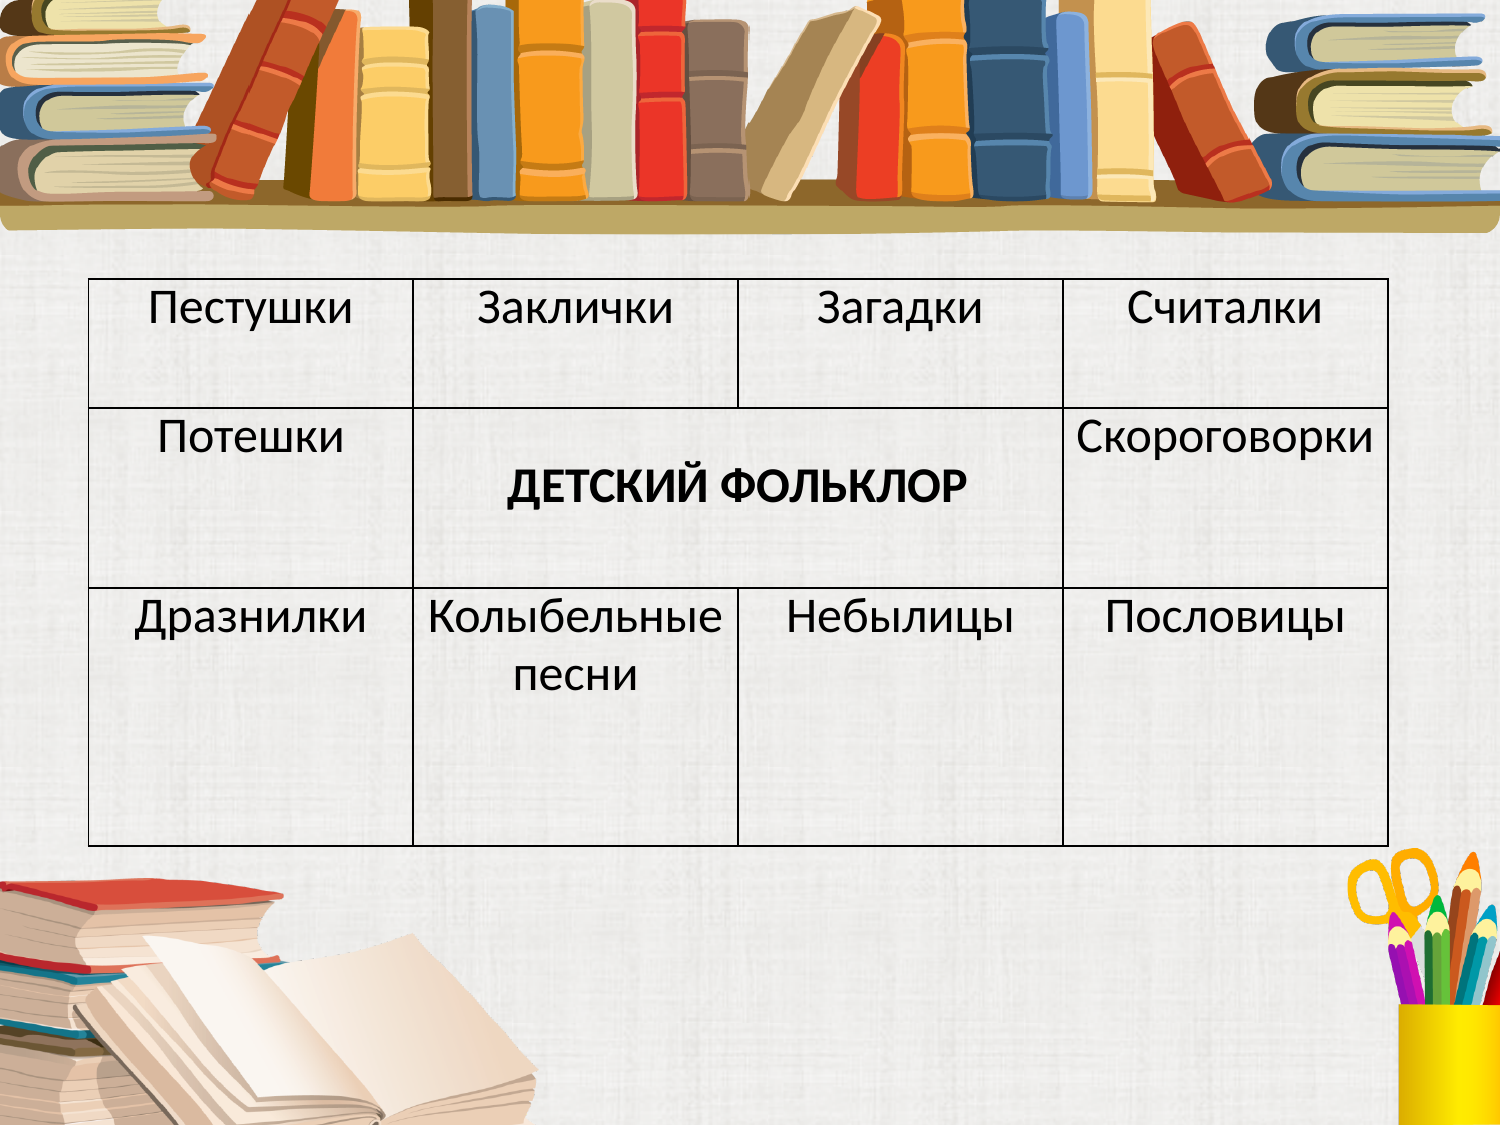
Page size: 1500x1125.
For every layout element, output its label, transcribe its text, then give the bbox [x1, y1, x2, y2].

table_cell Пословицы [1064, 589, 1387, 845]
table_cell Небылицы [739, 589, 1062, 845]
table_cell ДЕТСКИЙ ФОЛЬКЛОР [414, 409, 1062, 587]
table_header Заклички [414, 280, 737, 407]
table_header Пестушки [89, 280, 412, 407]
picture [1347, 848, 1500, 1125]
table_cell Потешки [89, 409, 412, 587]
table_cell Колыбельные песни [414, 589, 737, 845]
picture [0, 878, 539, 1125]
table_header Загадки [739, 280, 1062, 407]
table_cell Скороговорки [1064, 409, 1387, 587]
picture [0, 0, 1500, 235]
table_header Считалки [1064, 280, 1387, 407]
table_cell Дразнилки [89, 589, 412, 845]
